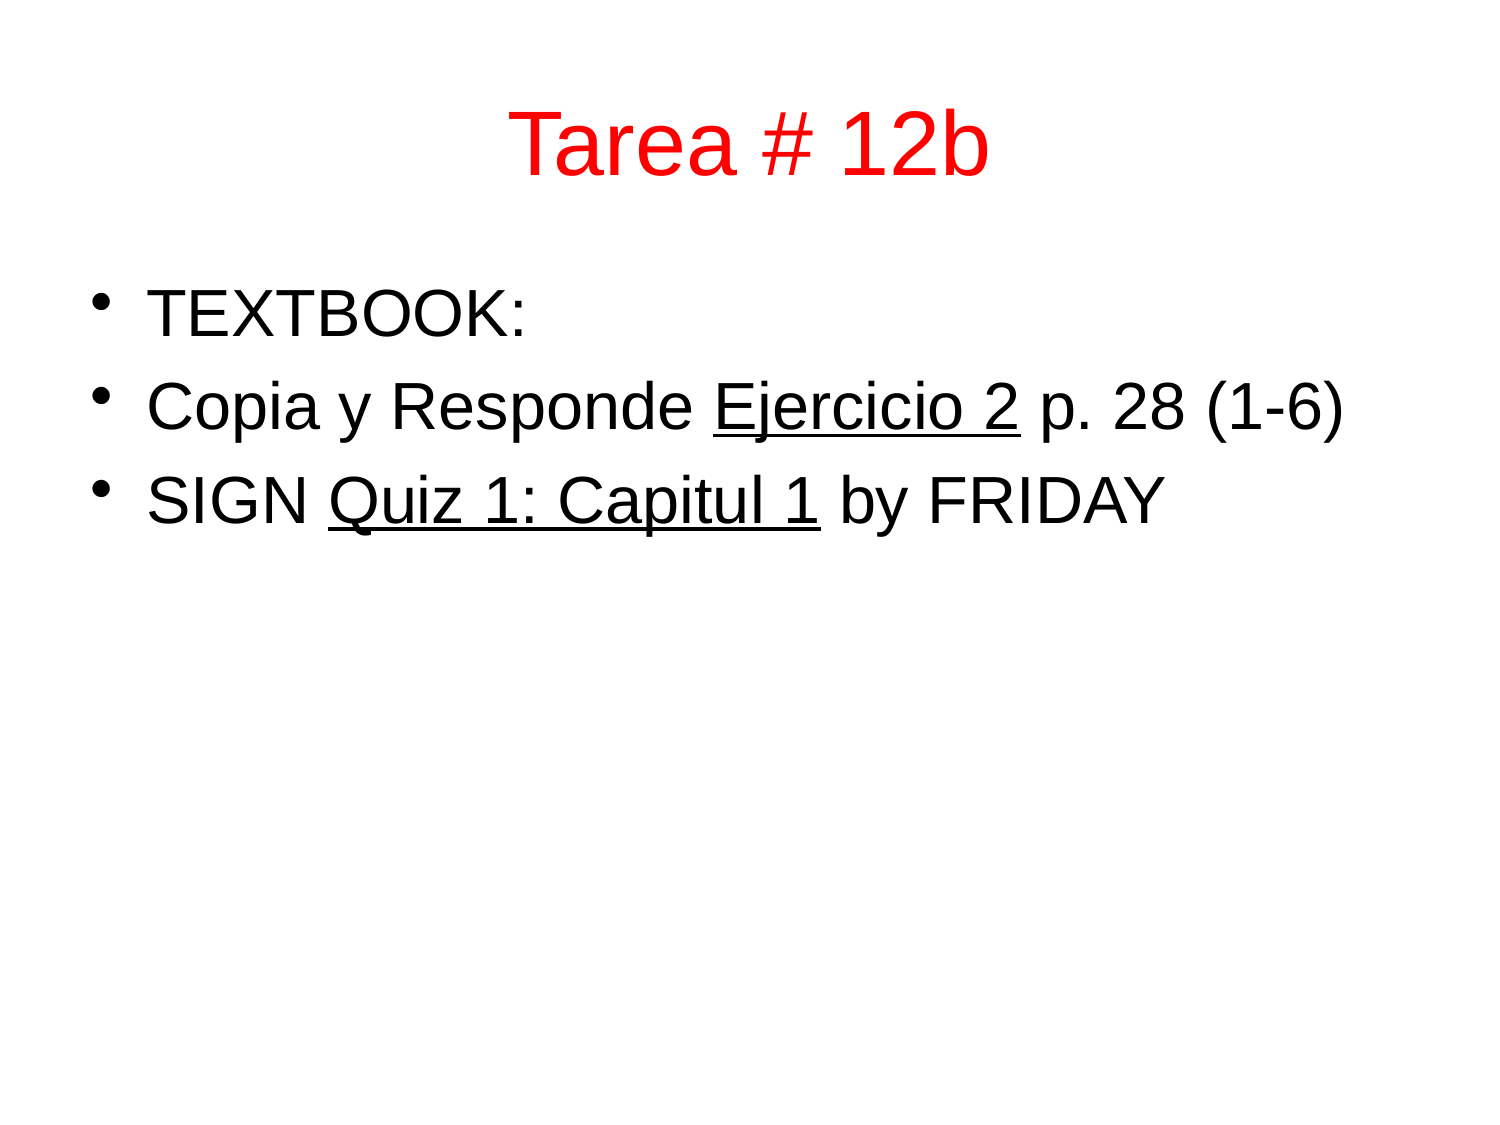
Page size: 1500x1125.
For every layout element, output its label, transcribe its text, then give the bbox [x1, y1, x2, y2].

title Tarea # 12b [75, 45, 1425, 233]
list TEXTBOOK: Copia y Responde Ejercicio 2 p. 28 (1-6) SIGN Quiz 1: Capitul 1 by FRIDAY [75, 262, 1425, 1005]
